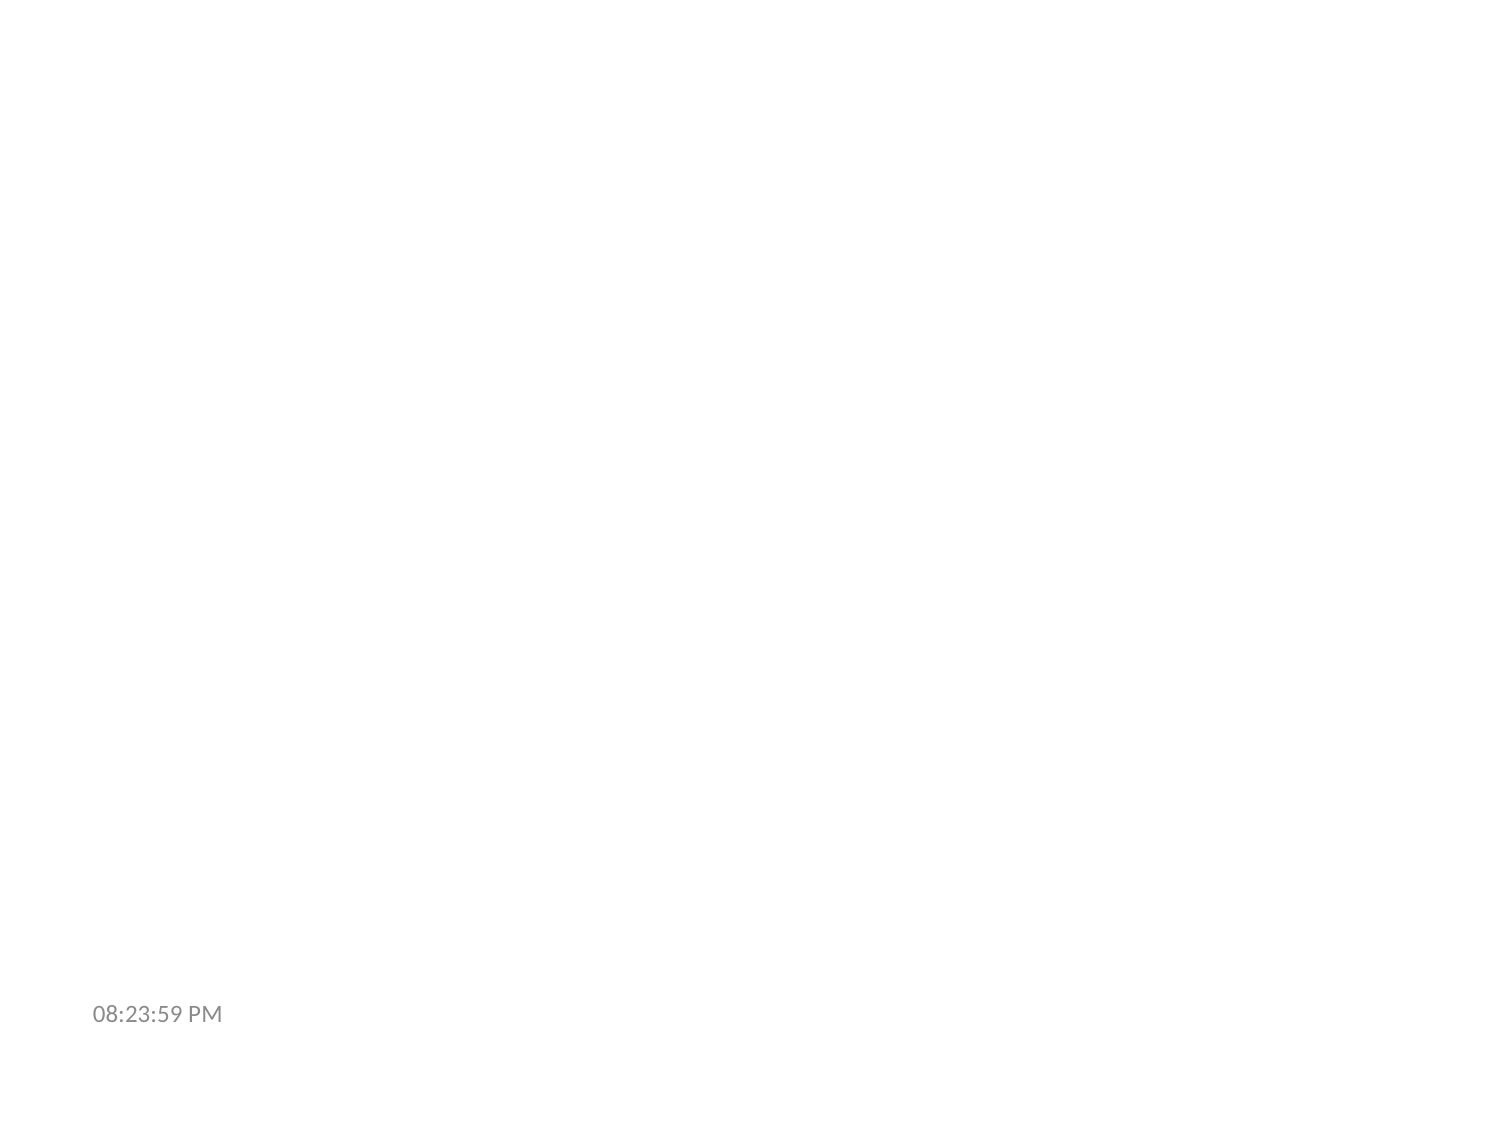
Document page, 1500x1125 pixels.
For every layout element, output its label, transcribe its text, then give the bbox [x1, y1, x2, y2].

text_box 3:35:09 PM [77, 982, 428, 1043]
